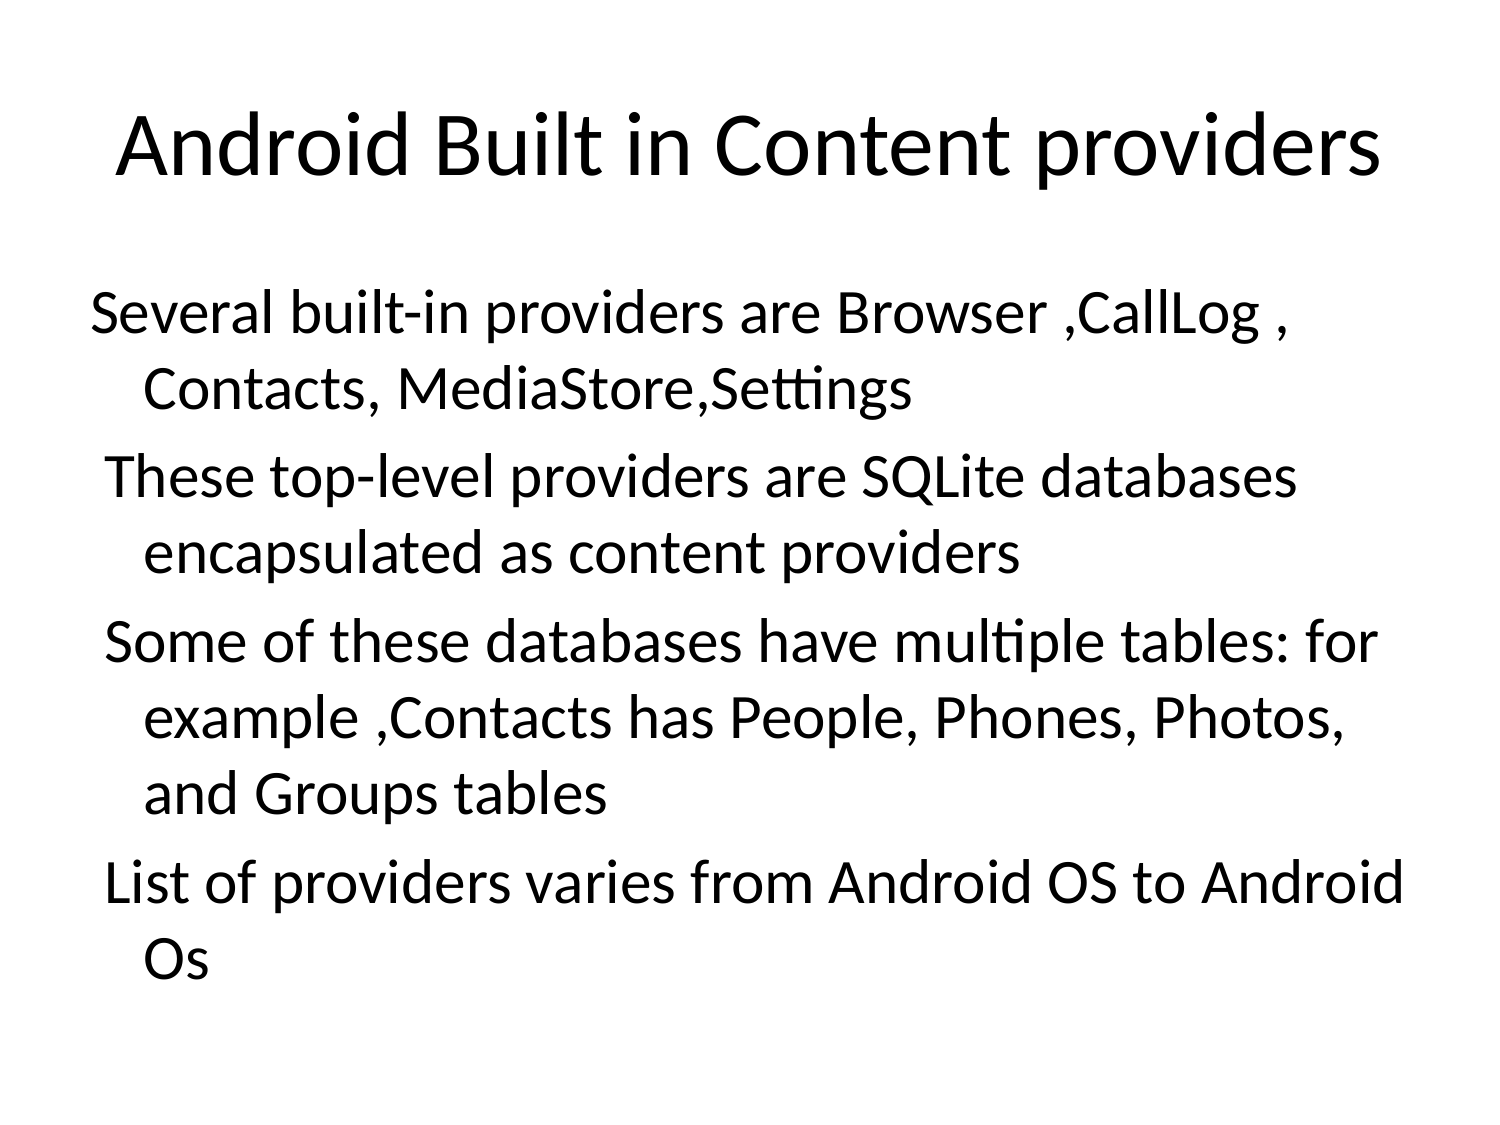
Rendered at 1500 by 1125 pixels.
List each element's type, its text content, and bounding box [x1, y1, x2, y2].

title Android Built in Content providers [75, 45, 1425, 233]
list Several built-in providers are Browser ,CallLog , Contacts, MediaStore,Settings These top-level providers are SQLite databases encapsulated as content providers Some of these databases have multiple tables: for example ,Contacts has People, Phones, Photos, and Groups tables List of providers varies from Android OS to Android Os [75, 262, 1425, 1005]
